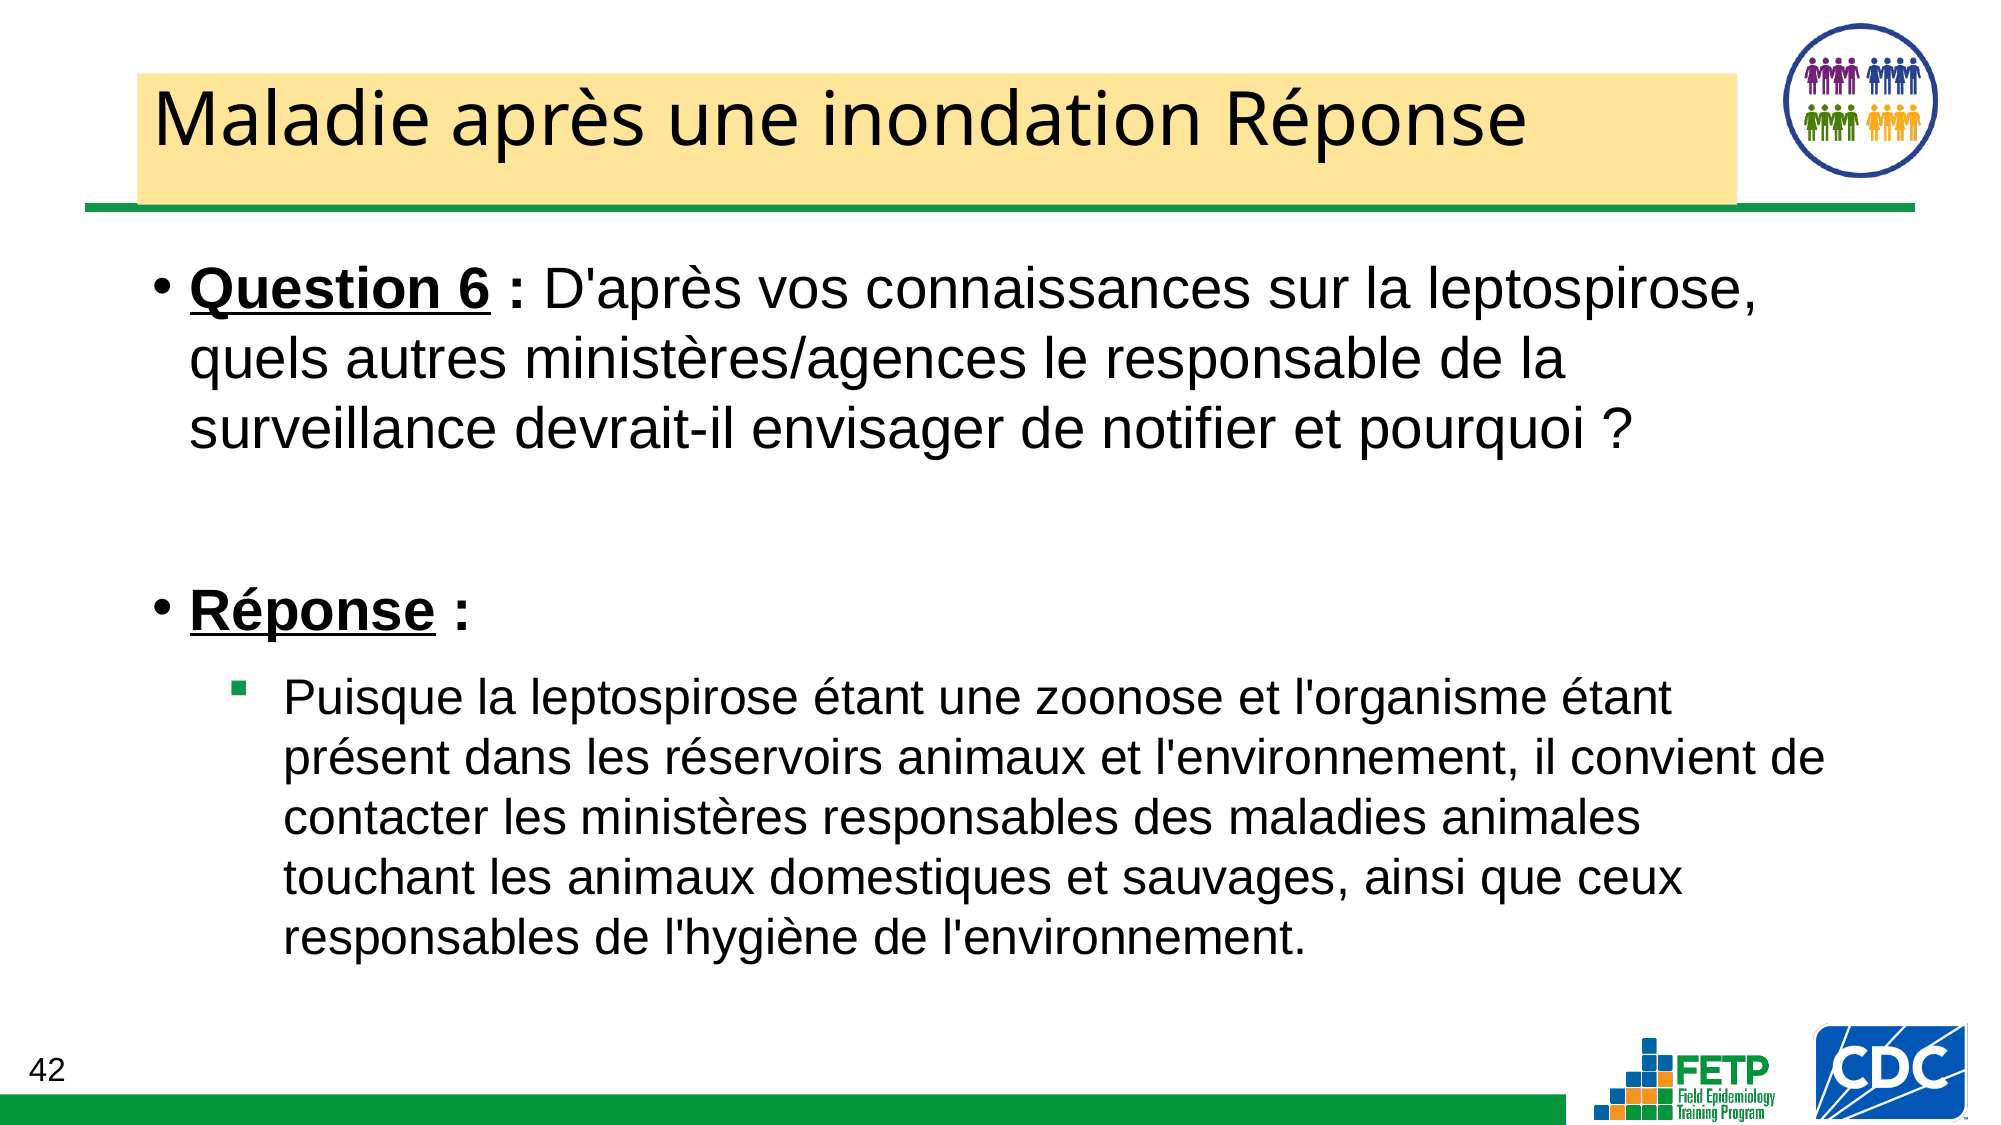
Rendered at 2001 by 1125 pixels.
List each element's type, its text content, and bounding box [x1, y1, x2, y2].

title Maladie après une inondation Réponse [137, 73, 1738, 205]
list Question 6 : D'après vos connaissances sur la leptospirose, quels autres ministères/agences le responsable de la surveillance devrait-il envisager de notifier et pourquoi ? Réponse : Puisque la leptospirose étant une zoonose et l'organisme étant présent dans les réservoirs animaux et l'environnement, il convient de contacter les ministères responsables des maladies animales touchant les animaux domestiques et sauvages, ainsi que ceux responsables de l'hygiène de l'environnement. [137, 242, 1863, 1004]
picture [1783, 23, 1938, 178]
picture [1594, 1038, 1775, 1122]
picture [1813, 1023, 1968, 1122]
